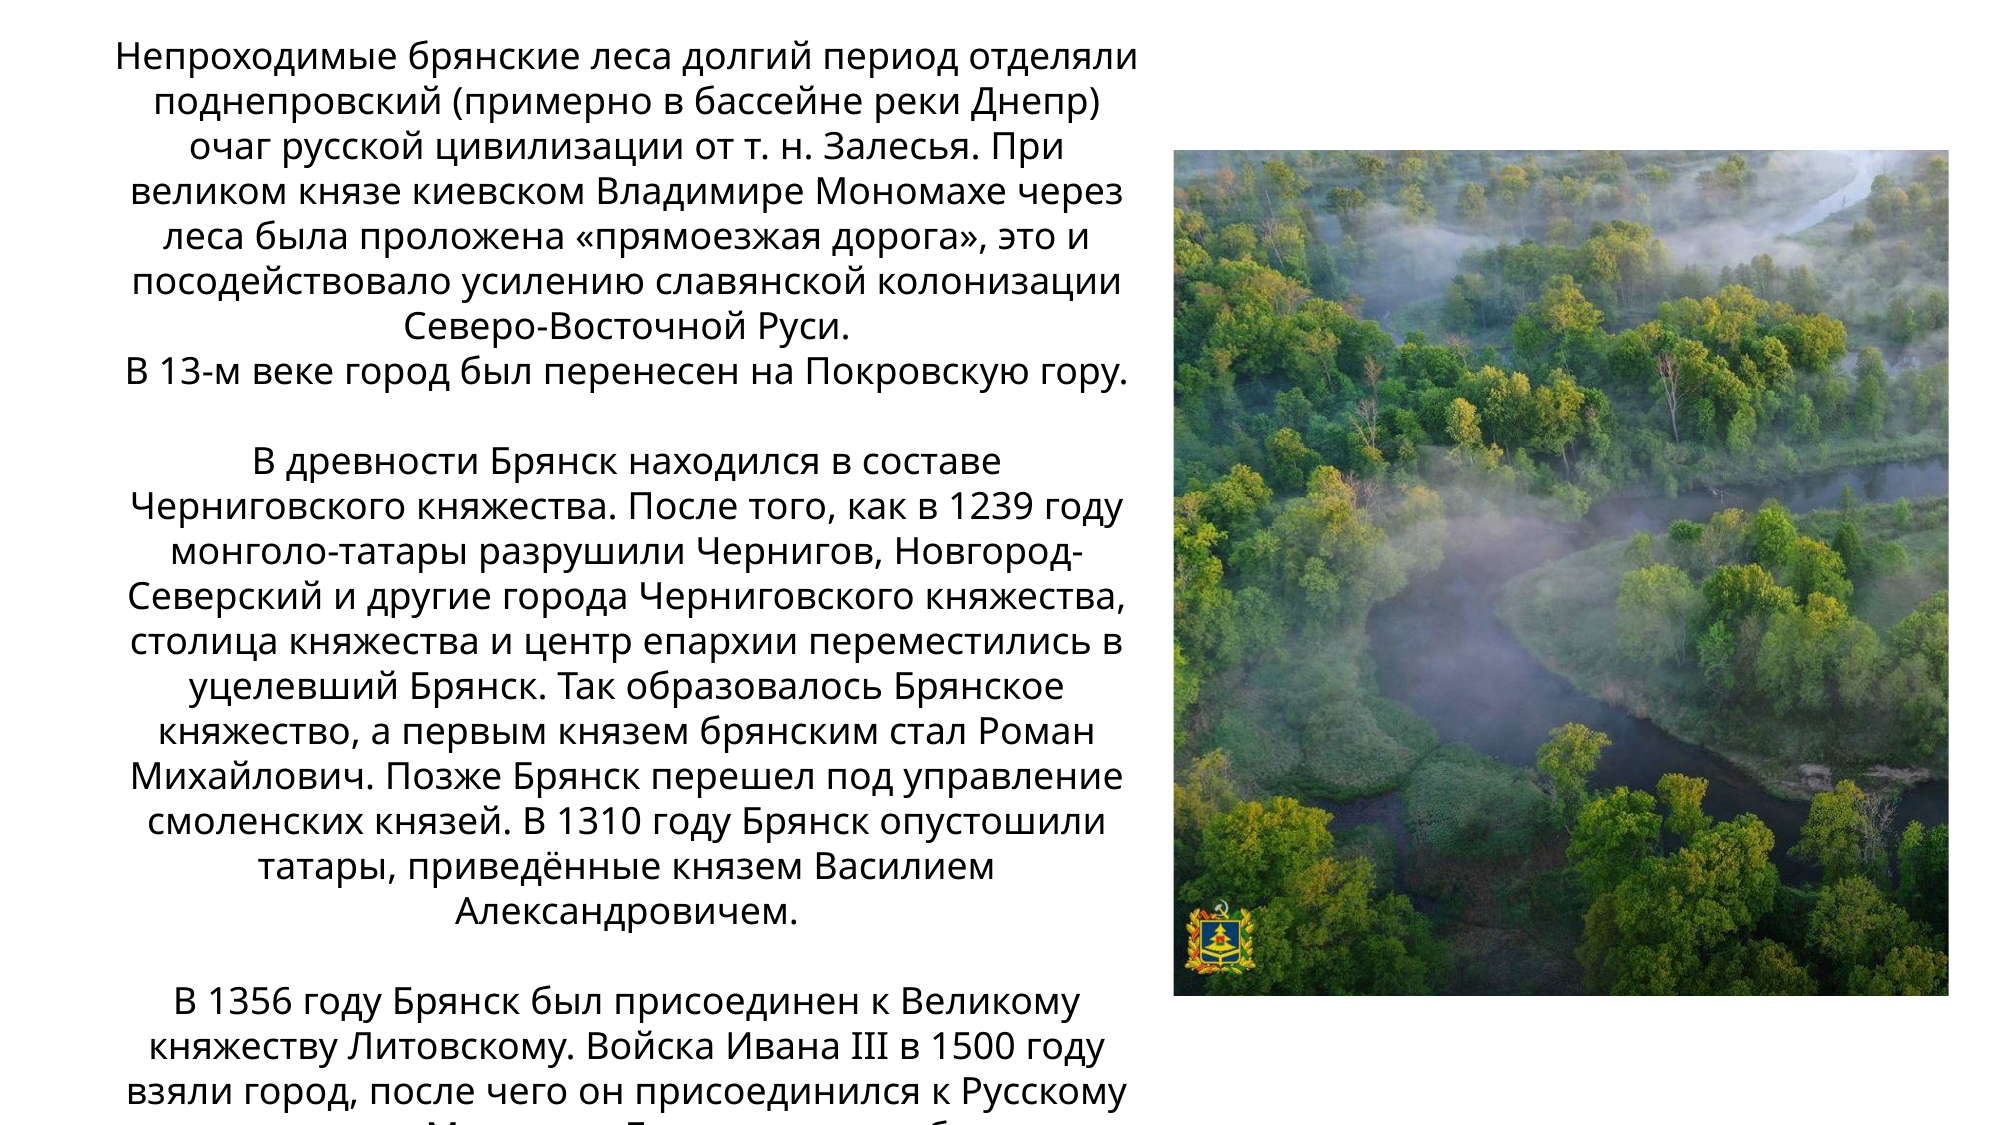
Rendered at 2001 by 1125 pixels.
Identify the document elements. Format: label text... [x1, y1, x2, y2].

text_box Непроходимые брянские леса долгий период отделяли поднепровский (примерно в бассейне реки Днепр) очаг русской цивилизации от т. н. Залесья. При великом князе киевском Владимире Мономахе через леса была проложена «прямоезжая дорога», это и посодействовало усилению славянской колонизации Северо-Восточной Руси. В 13-м веке город был перенесен на Покровскую гору. В древности Брянск находился в составе Черниговского княжества. После того, как в 1239 году монголо-татары разрушили Чернигов, Новгород-Северский и другие города Черниговского княжества, столица княжества и центр епархии переместились в уцелевший Брянск. Так образовалось Брянское княжество, а первым князем брянским стал Роман Михайлович. Позже Брянск перешел под управление смоленских князей. В 1310 году Брянск опустошили татары, приведённые князем Василием Александровичем. В 1356 году Брянск был присоединен к Великому княжеству Литовскому. Войска Ивана III в 1500 году взяли город, после чего он присоединился к Русскому государству. Много лет Брянск служил яблоком раздора между Русским царством и Речью Посполитой. Почти в каждом мирном договоре присутствовало название города. [97, 24, 1157, 1125]
picture [1173, 149, 1949, 997]
